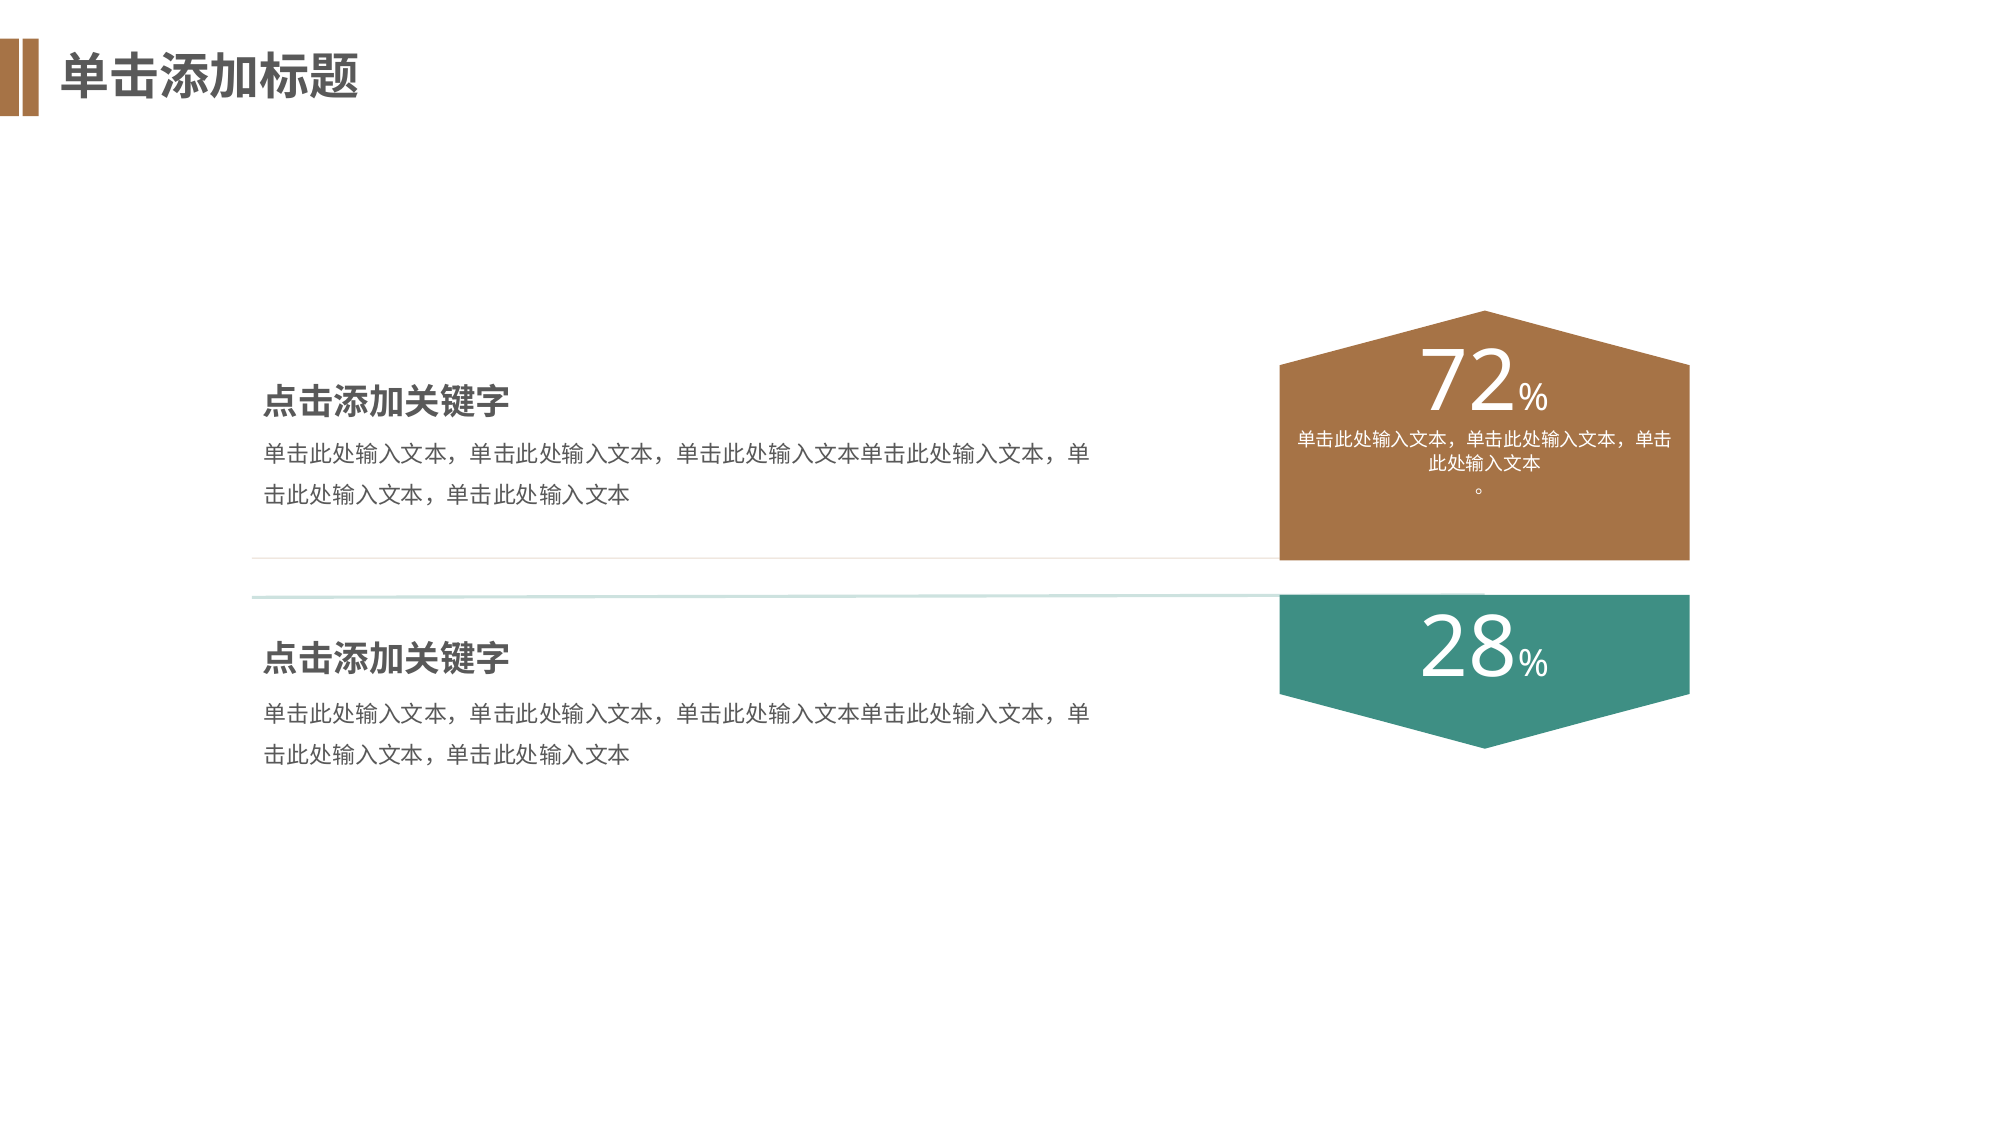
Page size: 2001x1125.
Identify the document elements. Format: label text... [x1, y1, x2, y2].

text_box 点击添加关键字 [251, 373, 712, 420]
text_box [22, 38, 40, 117]
text_box 点击添加关键字 [251, 630, 712, 680]
text_box [0, 38, 20, 117]
text_box 单击此处输入文本，单击此处输入文本，单击此处输入文本单击此处输入文本，单击此处输入文本，单击此处输入文本 [251, 420, 1119, 515]
text_box 单击此处输入文本，单击此处输入文本，单击此处输入文本单击此处输入文本，单击此处输入文本，单击此处输入文本 [251, 680, 1119, 816]
text_box 28% [1279, 594, 1690, 749]
text_box 72% 单击此处输入文本，单击此处输入文本，单击此处输入文本 。 [1279, 310, 1690, 561]
text_box 单击添加标题 [44, 37, 540, 113]
